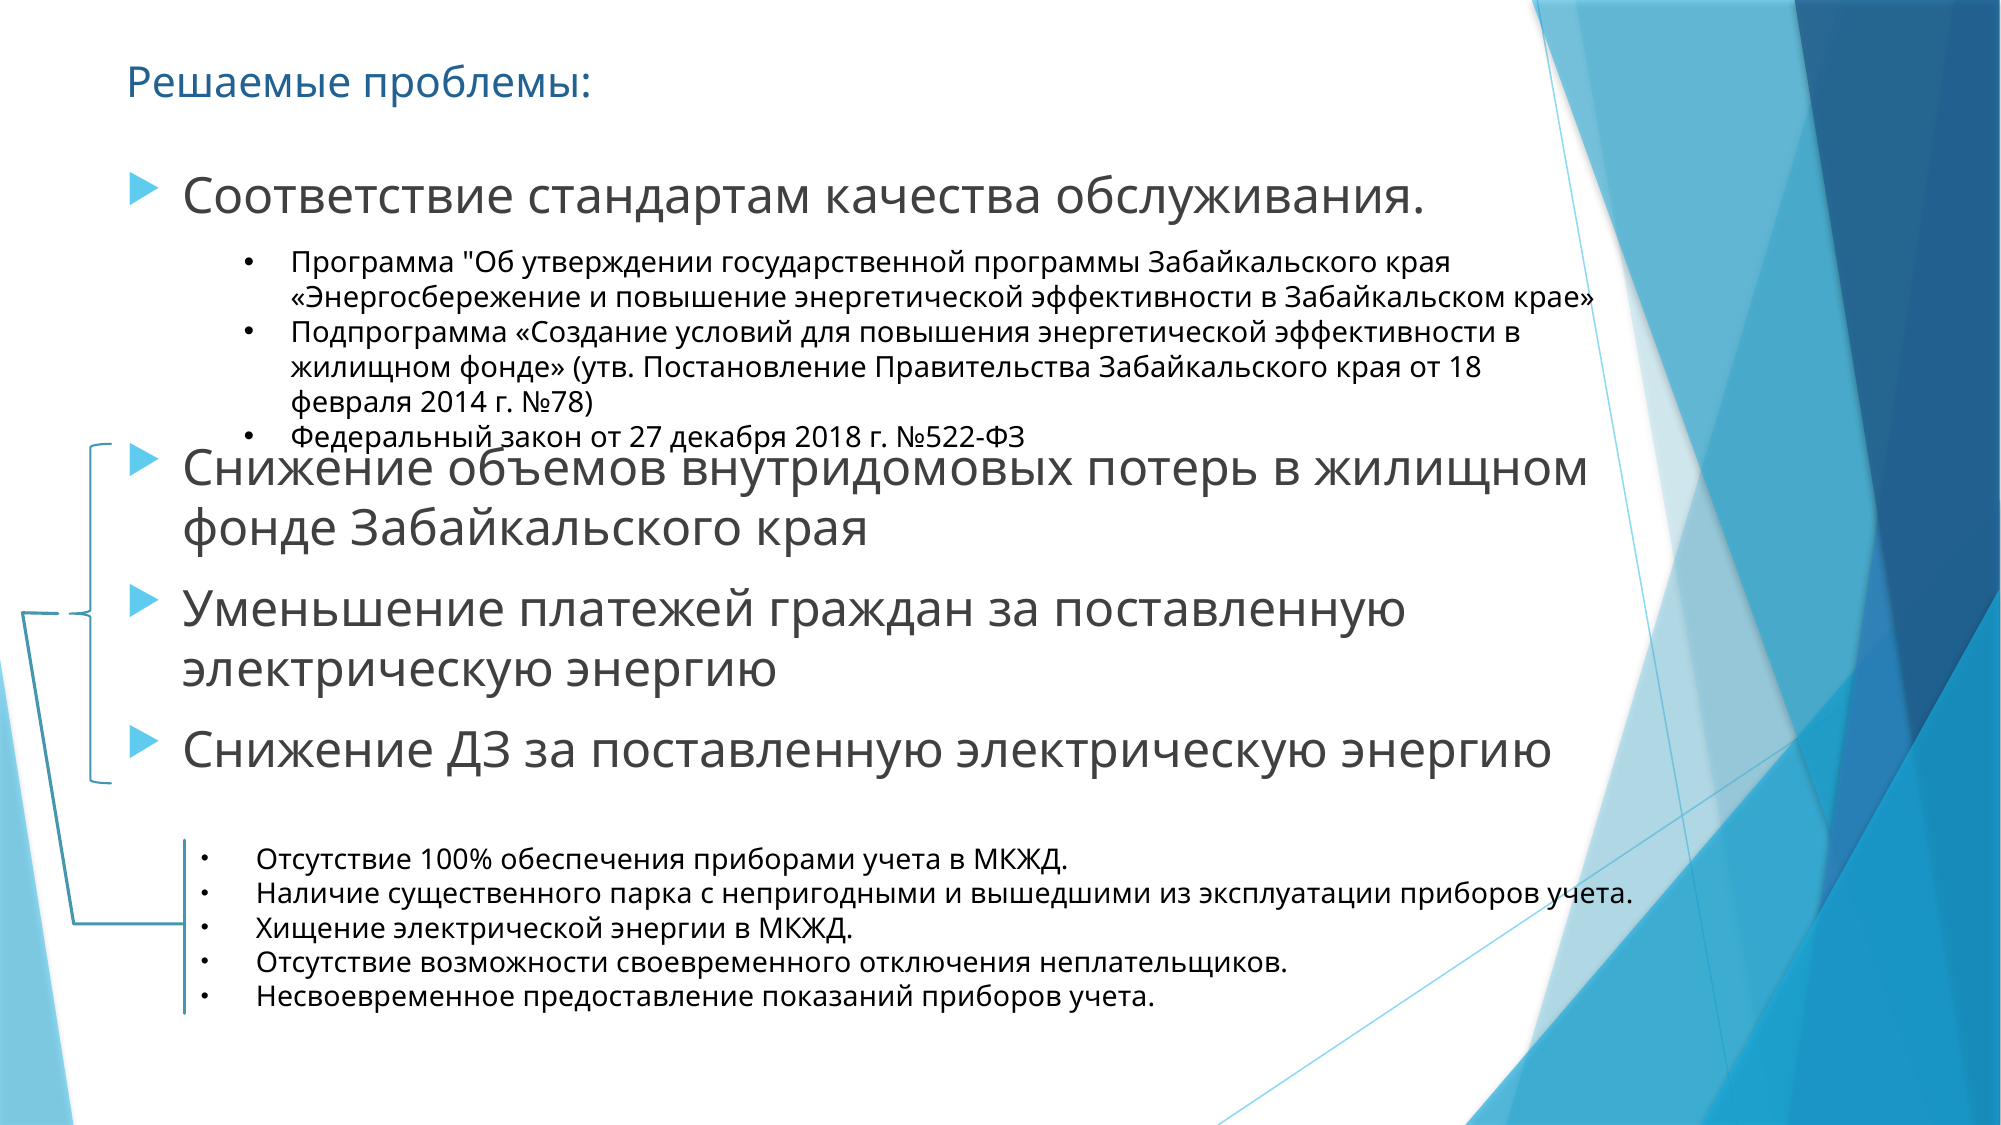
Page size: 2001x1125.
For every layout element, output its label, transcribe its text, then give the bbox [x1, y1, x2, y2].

text_box Отсутствие 100% обеспечения приборами учета в МКЖД. Наличие существенного парка с непригодными и вышедшими из эксплуатации приборов учета. Хищение электрической энергии в МКЖД. Отсутствие возможности своевременного отключения неплательщиков. Несвоевременное предоставление показаний приборов учета. [185, 833, 1660, 1024]
text_box [68, 442, 113, 785]
text_box [20, 611, 186, 1015]
text_box Программа "Об утверждении государственной программы Забайкальского края «Энергосбережение и повышение энергетической эффективности в Забайкальском крае» Подпрограмма «Создание условий для повышения энергетической эффективности в жилищном фонде» (утв. Постановление Правительства Забайкальского края от 18 февраля 2014 г. №78) Федеральный закон от 27 декабря 2018 г. №522-ФЗ [228, 235, 1617, 427]
text_box Снижение объемов внутридомовых потерь в жилищном фонде Забайкальского края Уменьшение платежей граждан за поставленную электрическую энергию Снижение ДЗ за поставленную электрическую энергию [111, 427, 1712, 800]
list Соответствие стандартам качества обслуживания. [111, 156, 1633, 236]
text_box [206, 840, 416, 1013]
title Решаемые проблемы: [111, 47, 1522, 156]
